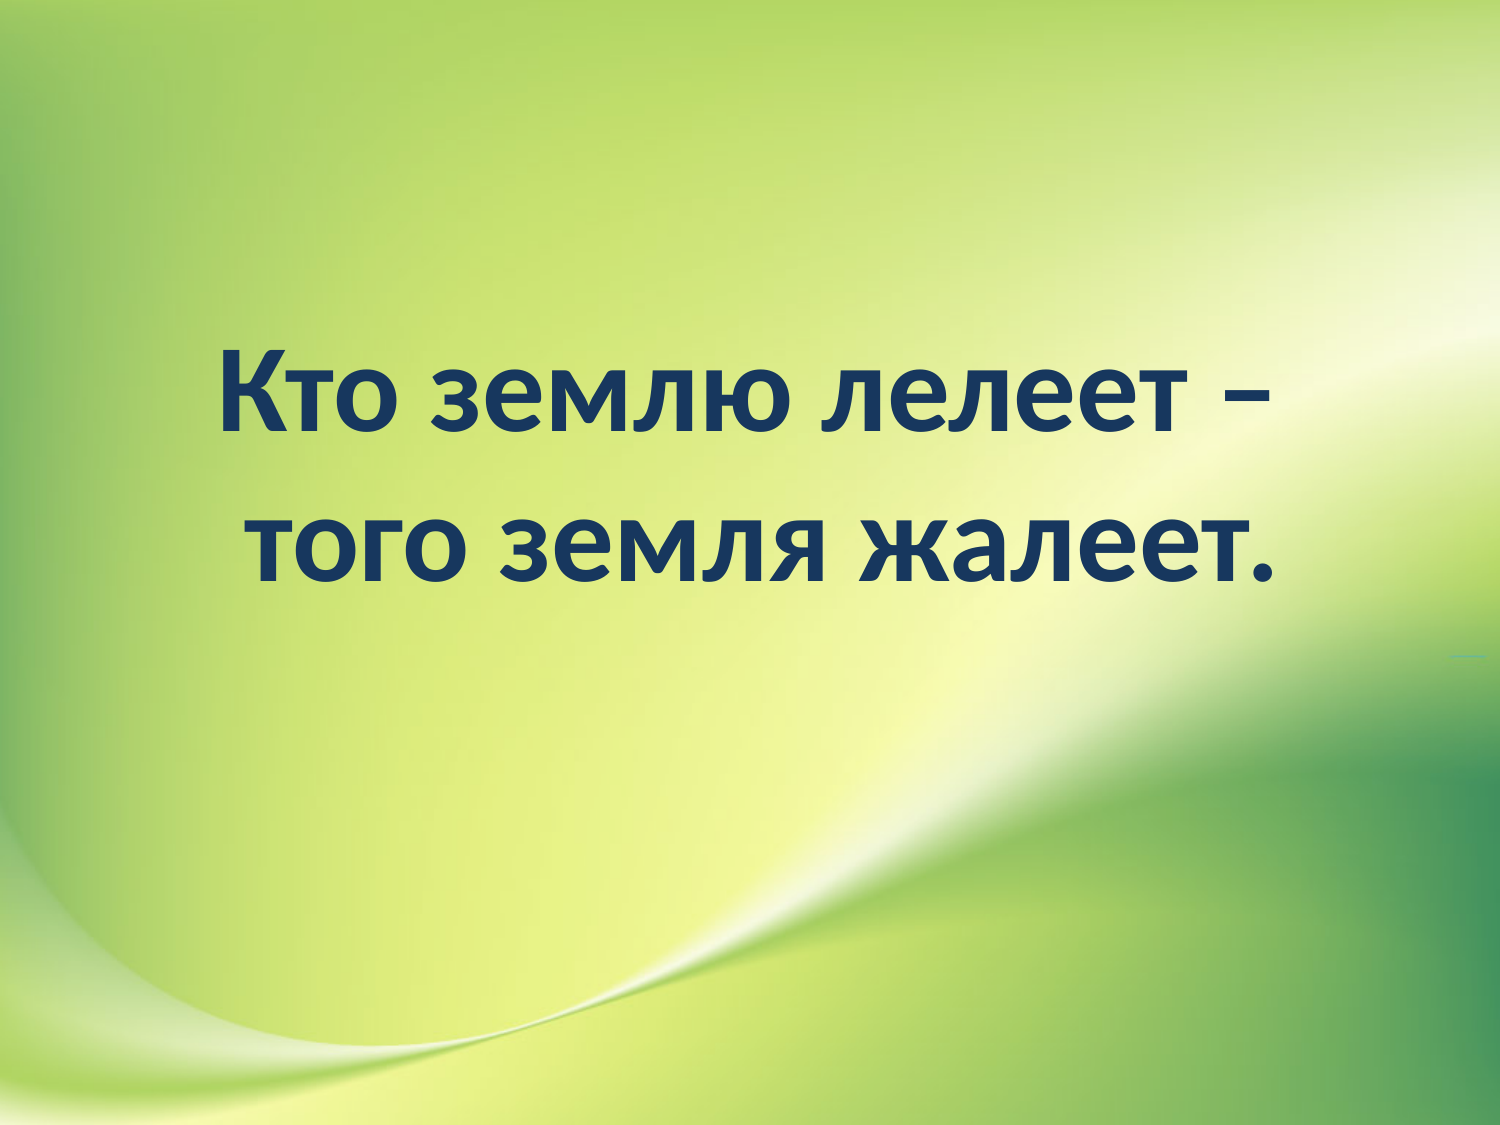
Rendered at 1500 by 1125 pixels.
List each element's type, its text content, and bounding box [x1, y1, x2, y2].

text_box [0, 0, 1500, 1125]
title Кто землю лелеет – того земля жалеет. [87, 362, 1438, 550]
